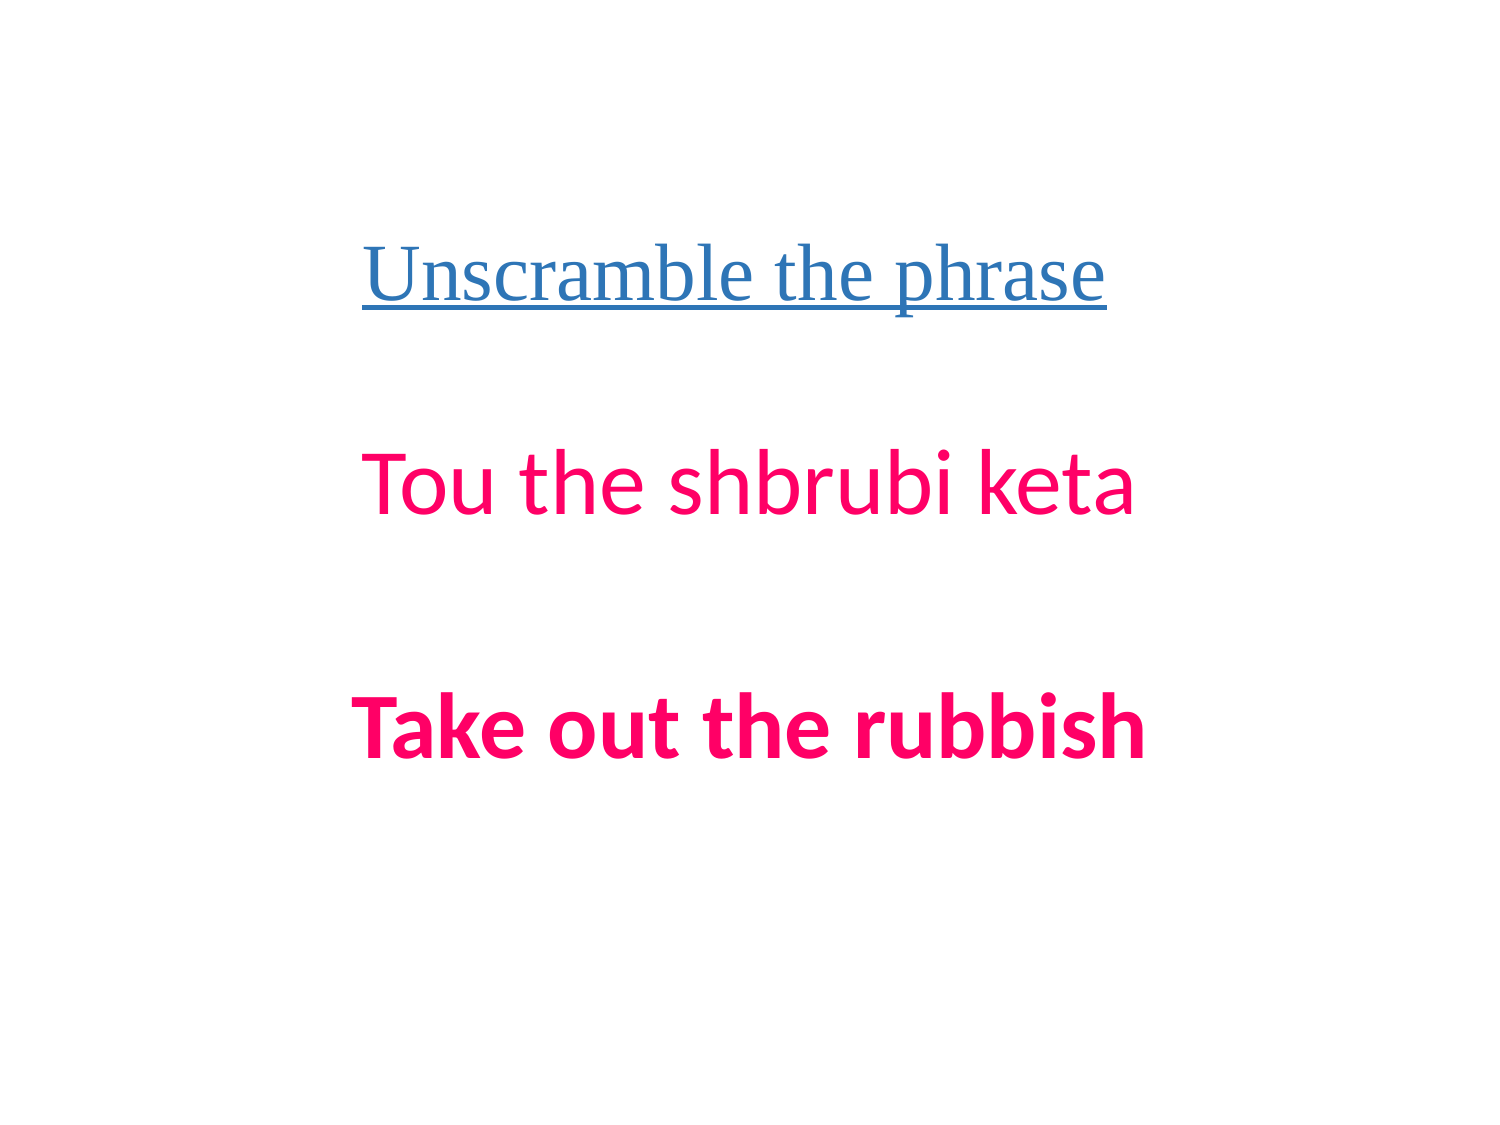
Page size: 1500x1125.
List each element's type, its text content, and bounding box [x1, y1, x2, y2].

title Unscramble the phrase [172, 221, 1298, 326]
subtitle Tou the shbrubi keta Take out the rubbish [187, 425, 1313, 531]
